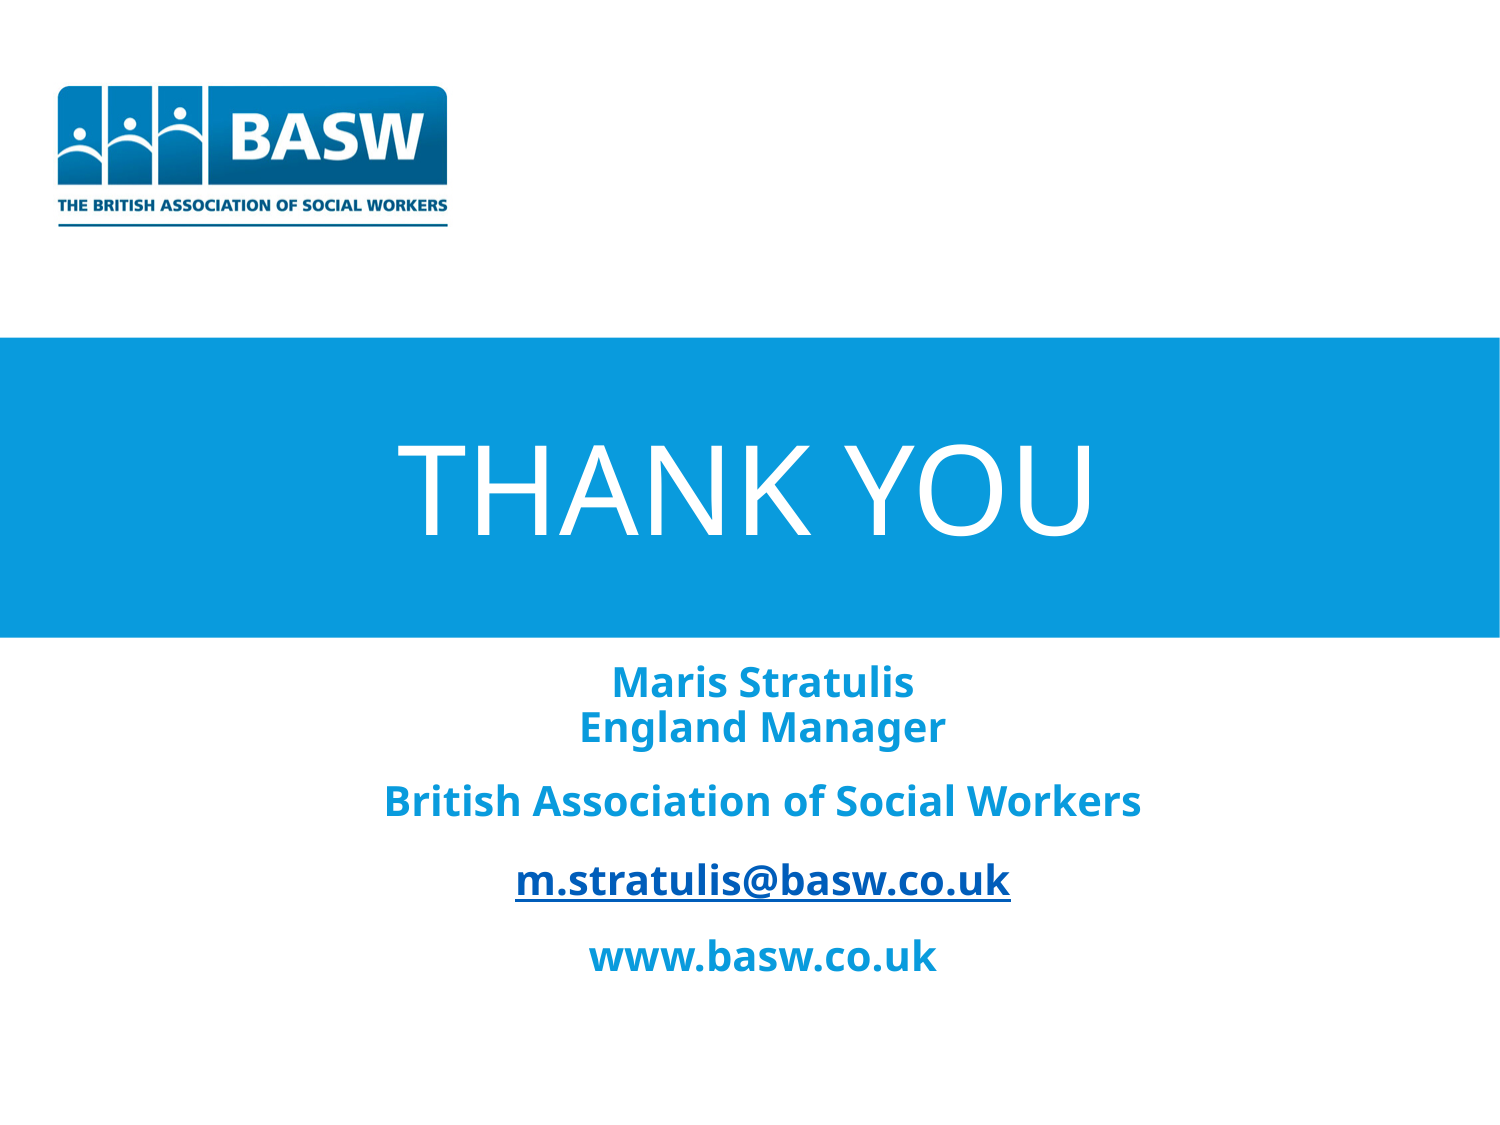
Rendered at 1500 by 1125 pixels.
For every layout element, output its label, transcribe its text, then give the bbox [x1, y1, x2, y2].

title Thank you [102, 362, 1397, 638]
list Maris Stratulis England Manager British Association of Social Workers m.stratulis@basw.co.uk www.basw.co.uk [102, 653, 1424, 1047]
picture [52, 82, 453, 234]
